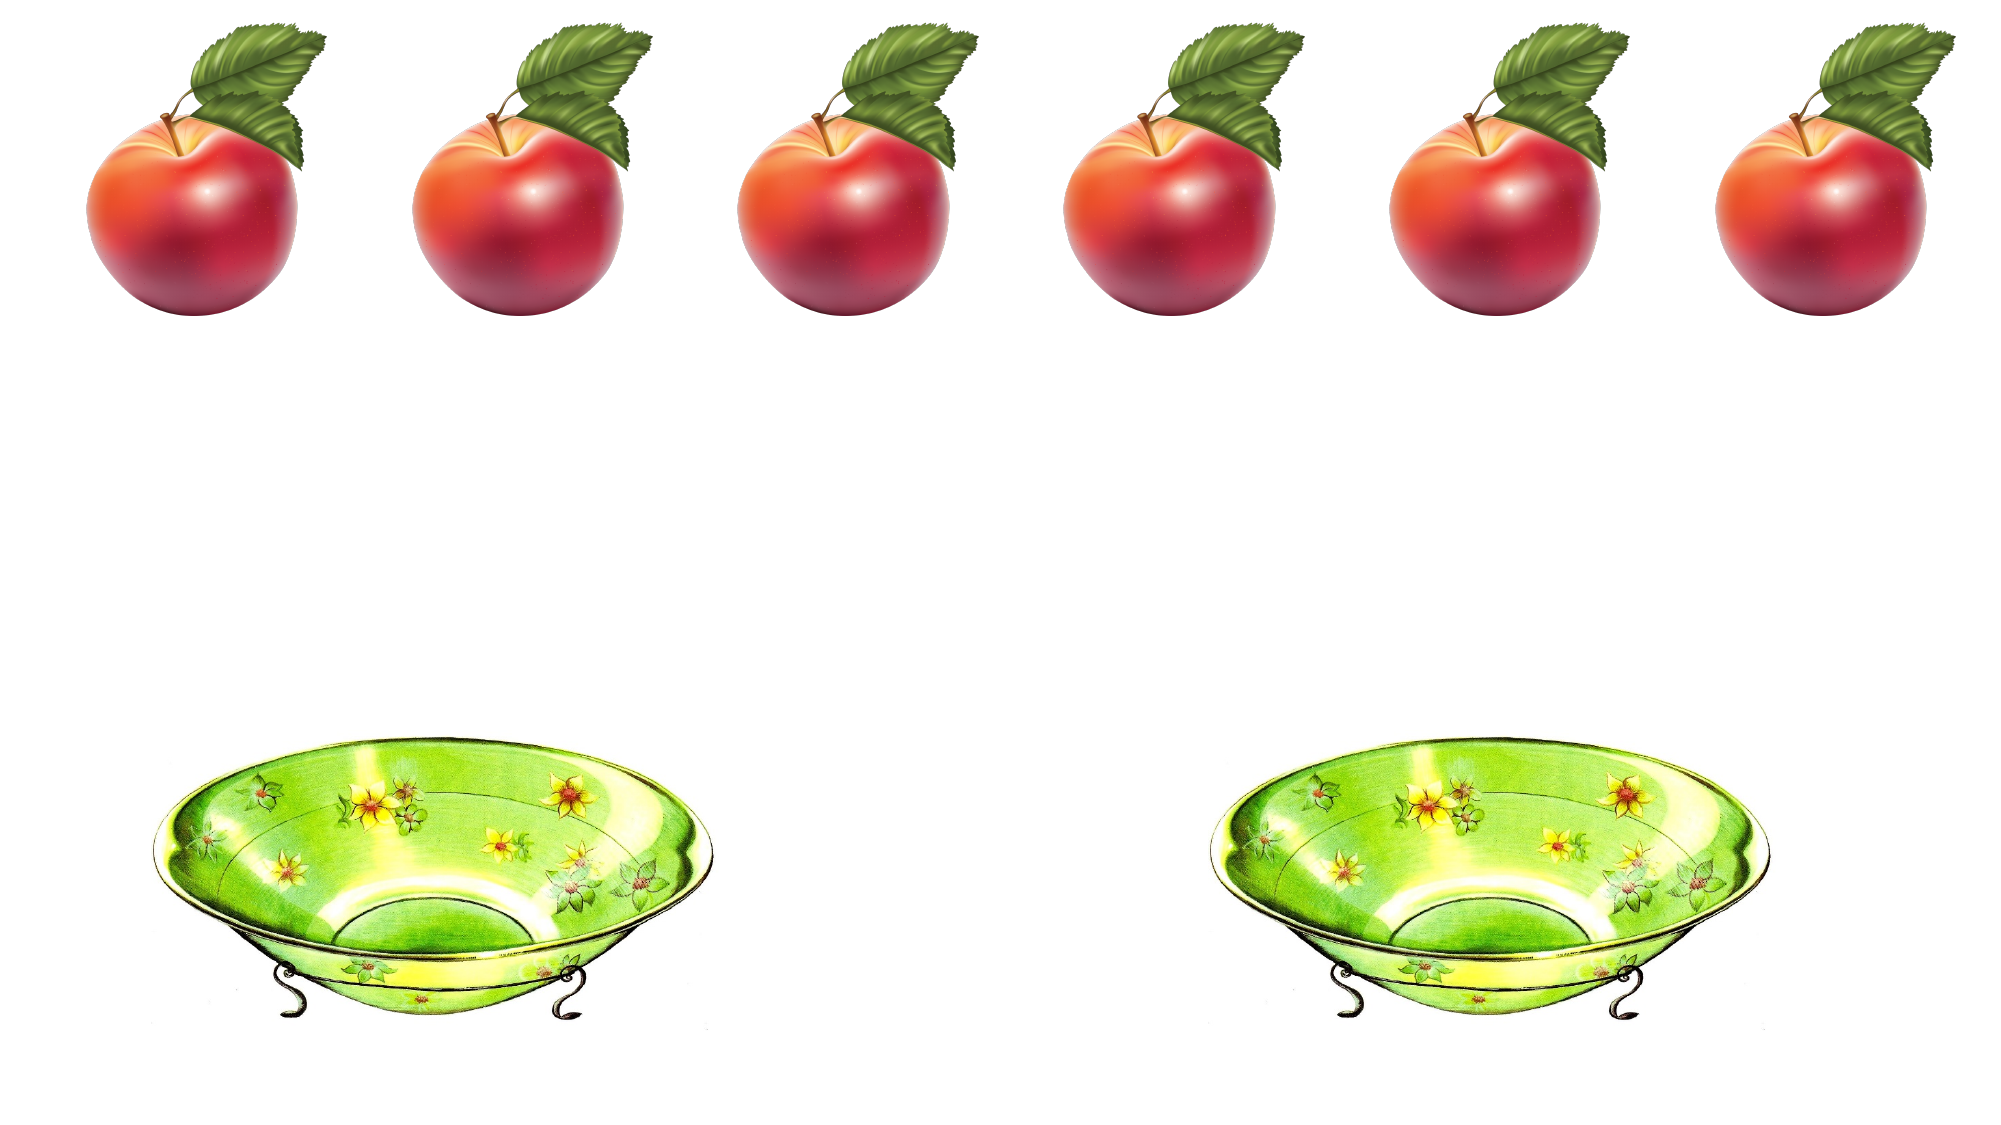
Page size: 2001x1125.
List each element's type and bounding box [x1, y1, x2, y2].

picture [1063, 22, 1305, 316]
picture [411, 22, 653, 316]
picture [1389, 22, 1630, 316]
picture [1715, 22, 1956, 316]
picture [1208, 719, 1776, 1043]
picture [151, 719, 719, 1043]
picture [737, 22, 979, 316]
picture [86, 22, 327, 316]
